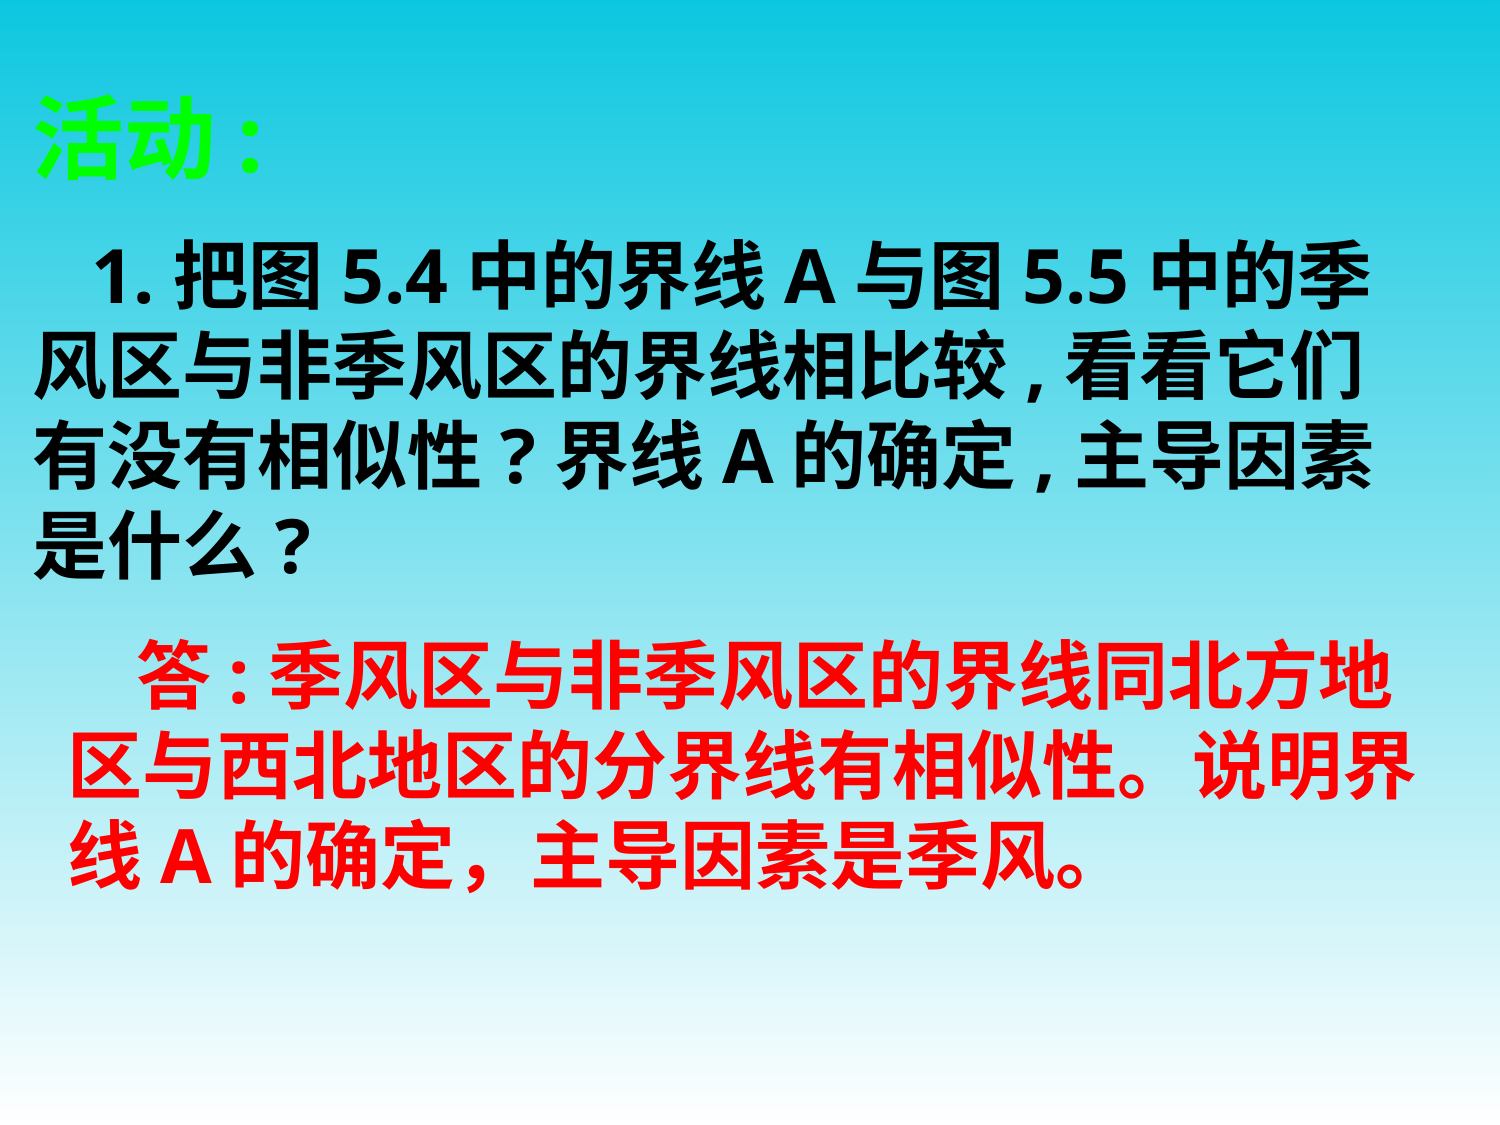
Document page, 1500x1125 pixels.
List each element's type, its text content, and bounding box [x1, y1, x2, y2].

text_box 答:季风区与非季风区的界线同北方地区与西北地区的分界线有相似性。说明界线A的确定，主导因素是季风。 [53, 621, 1436, 907]
text_box 活动: 1.把图5.4中的界线A与图5.5中的季风区与非季风区的界线相比较,看看它们有没有相似性?界线A的确定,主导因素是什么? [17, 73, 1436, 724]
